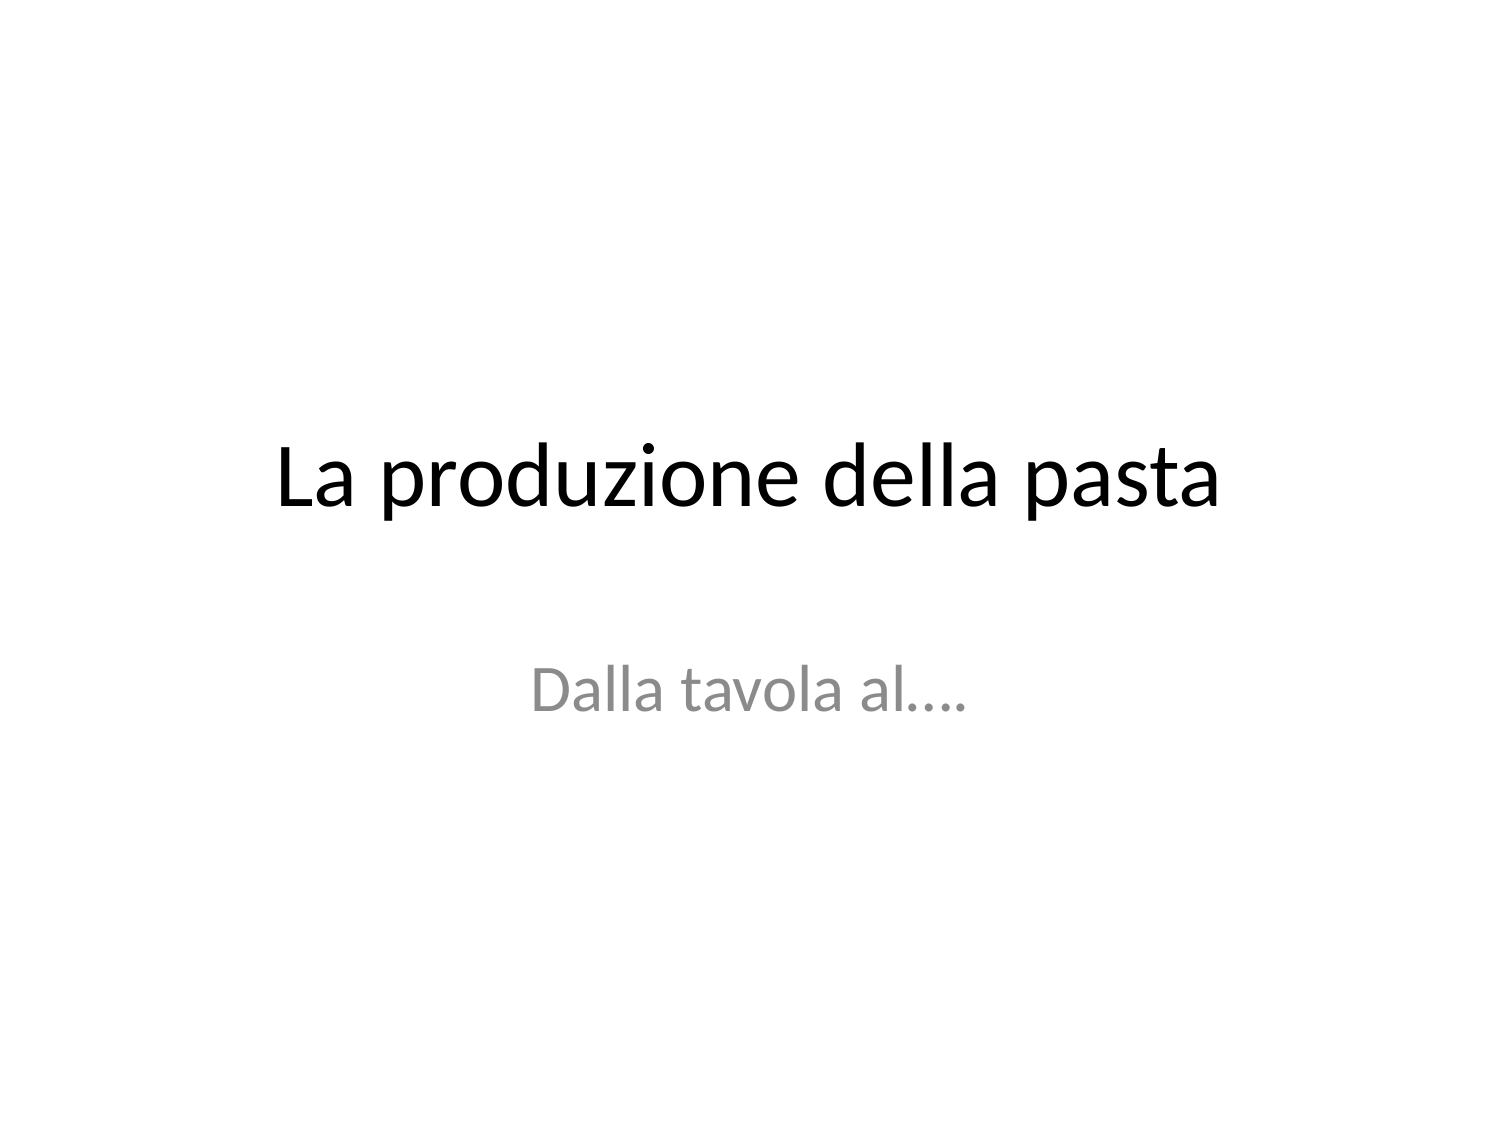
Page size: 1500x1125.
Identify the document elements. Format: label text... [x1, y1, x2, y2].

subtitle Dalla tavola al…. [225, 637, 1275, 925]
title La produzione della pasta [112, 349, 1388, 591]
